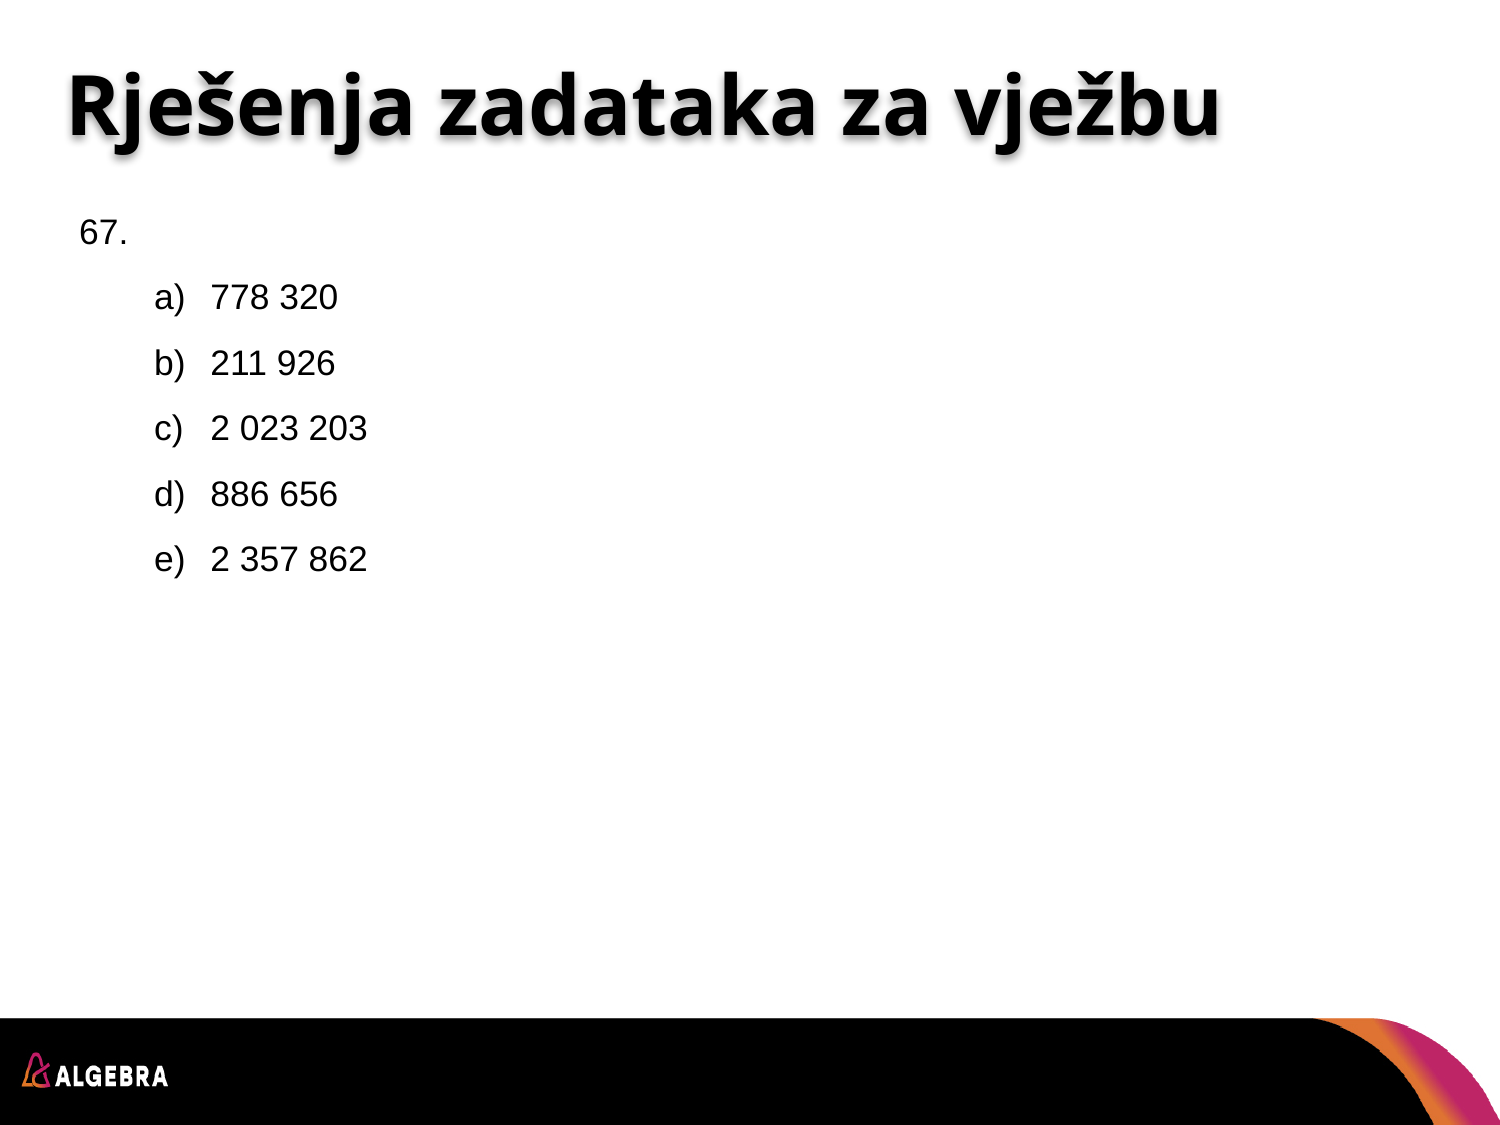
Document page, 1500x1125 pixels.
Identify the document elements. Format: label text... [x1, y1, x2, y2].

picture [0, 0, 1500, 1125]
list 778 320 211 926 2 023 203 886 656 2 357 862 [64, 201, 1435, 965]
title Rješenja zadataka za vježbu [65, 41, 1432, 161]
